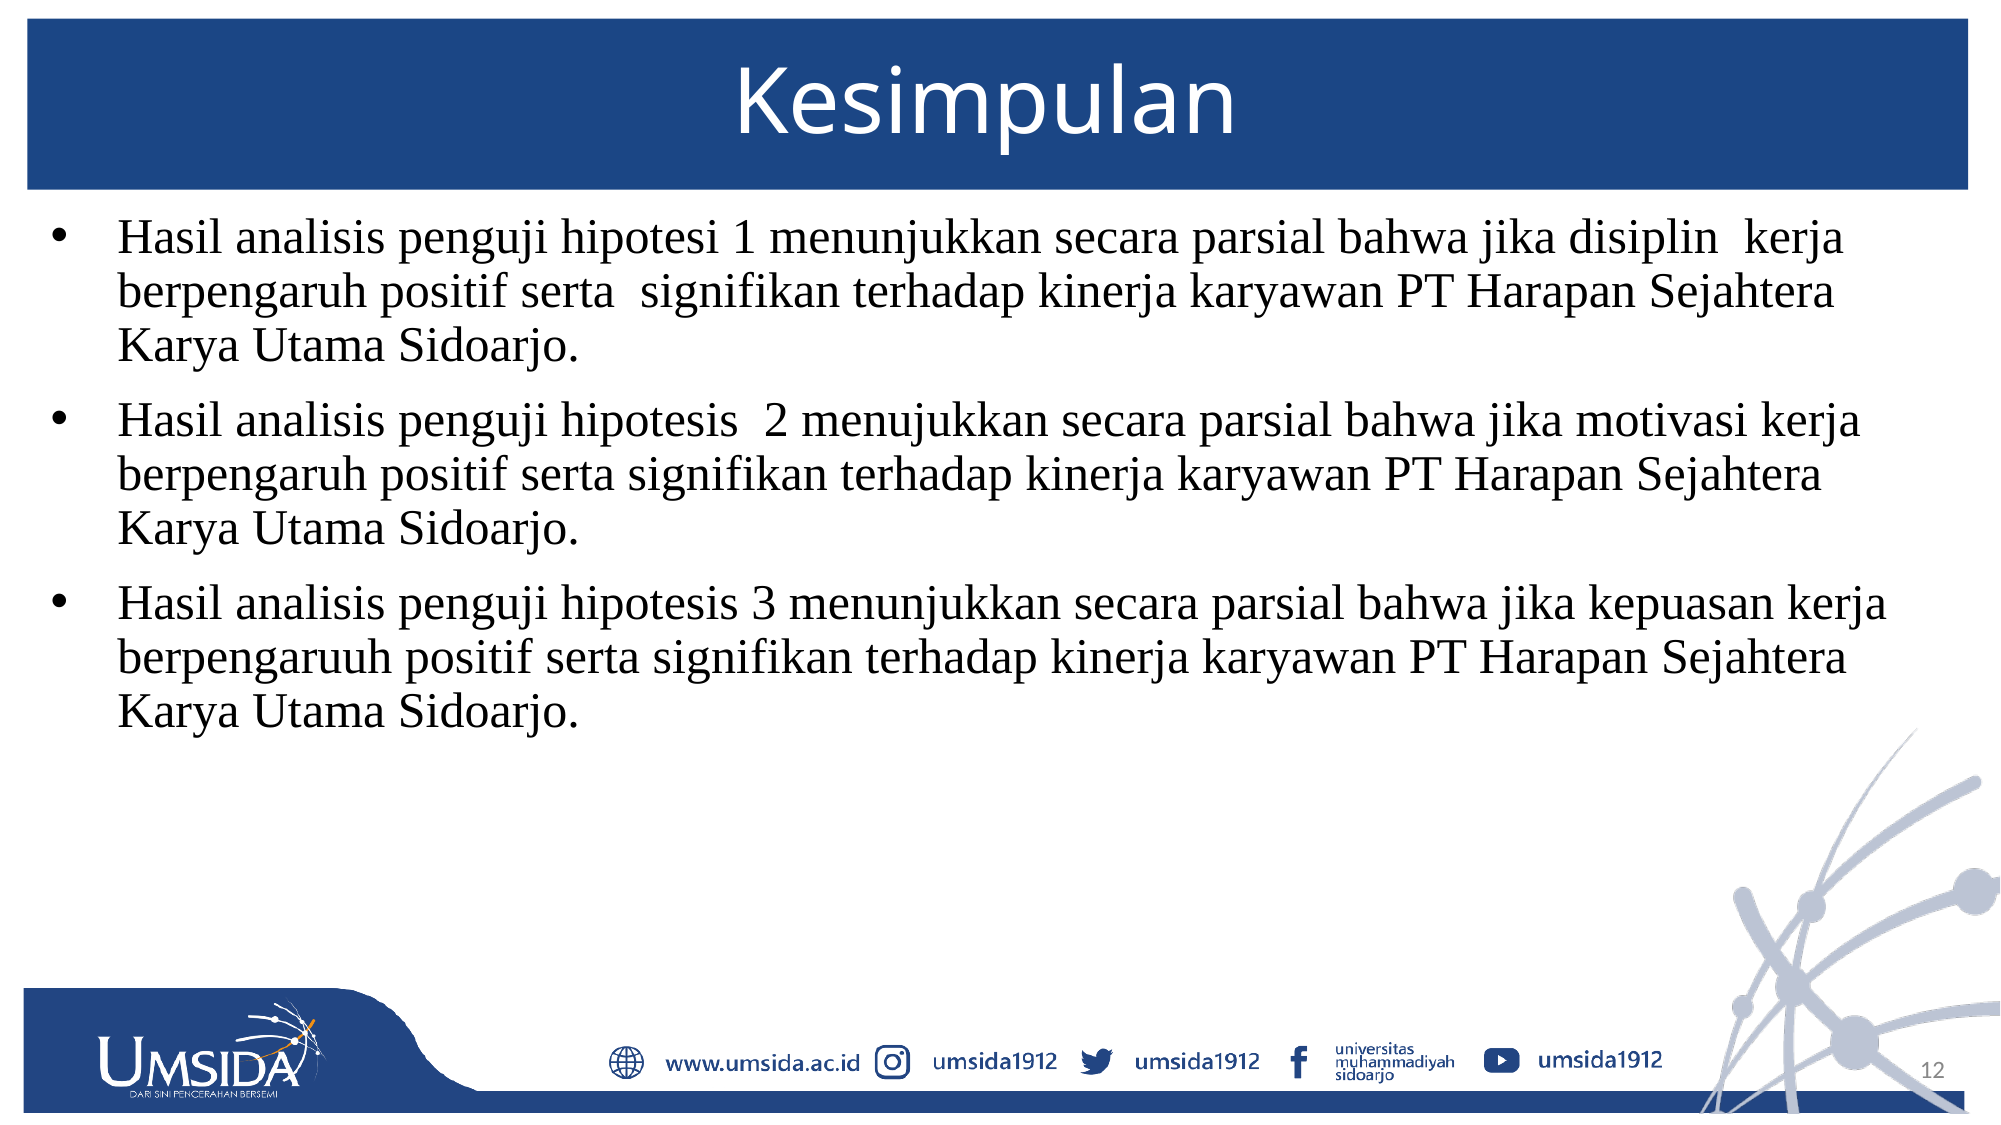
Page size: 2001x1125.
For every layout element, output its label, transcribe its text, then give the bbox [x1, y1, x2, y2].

picture [23, 51, 2001, 1114]
list Hasil analisis penguji hipotesi 1 menunjukkan secara parsial bahwa jika disiplin kerja berpengaruh positif serta signifikan terhadap kinerja karyawan PT Harapan Sejahtera Karya Utama Sidoarjo. Hasil analisis penguji hipotesis 2 menujukkan secara parsial bahwa jika motivasi kerja berpengaruh positif serta signifikan terhadap kinerja karyawan PT Harapan Sejahtera Karya Utama Sidoarjo. Hasil analisis penguji hipotesis 3 menunjukkan secara parsial bahwa jika kepuasan kerja berpengaruuh positif serta signifikan terhadap kinerja karyawan PT Harapan Sejahtera Karya Utama Sidoarjo. [27, 203, 1969, 1039]
title Kesimpulan [27, 18, 1969, 190]
